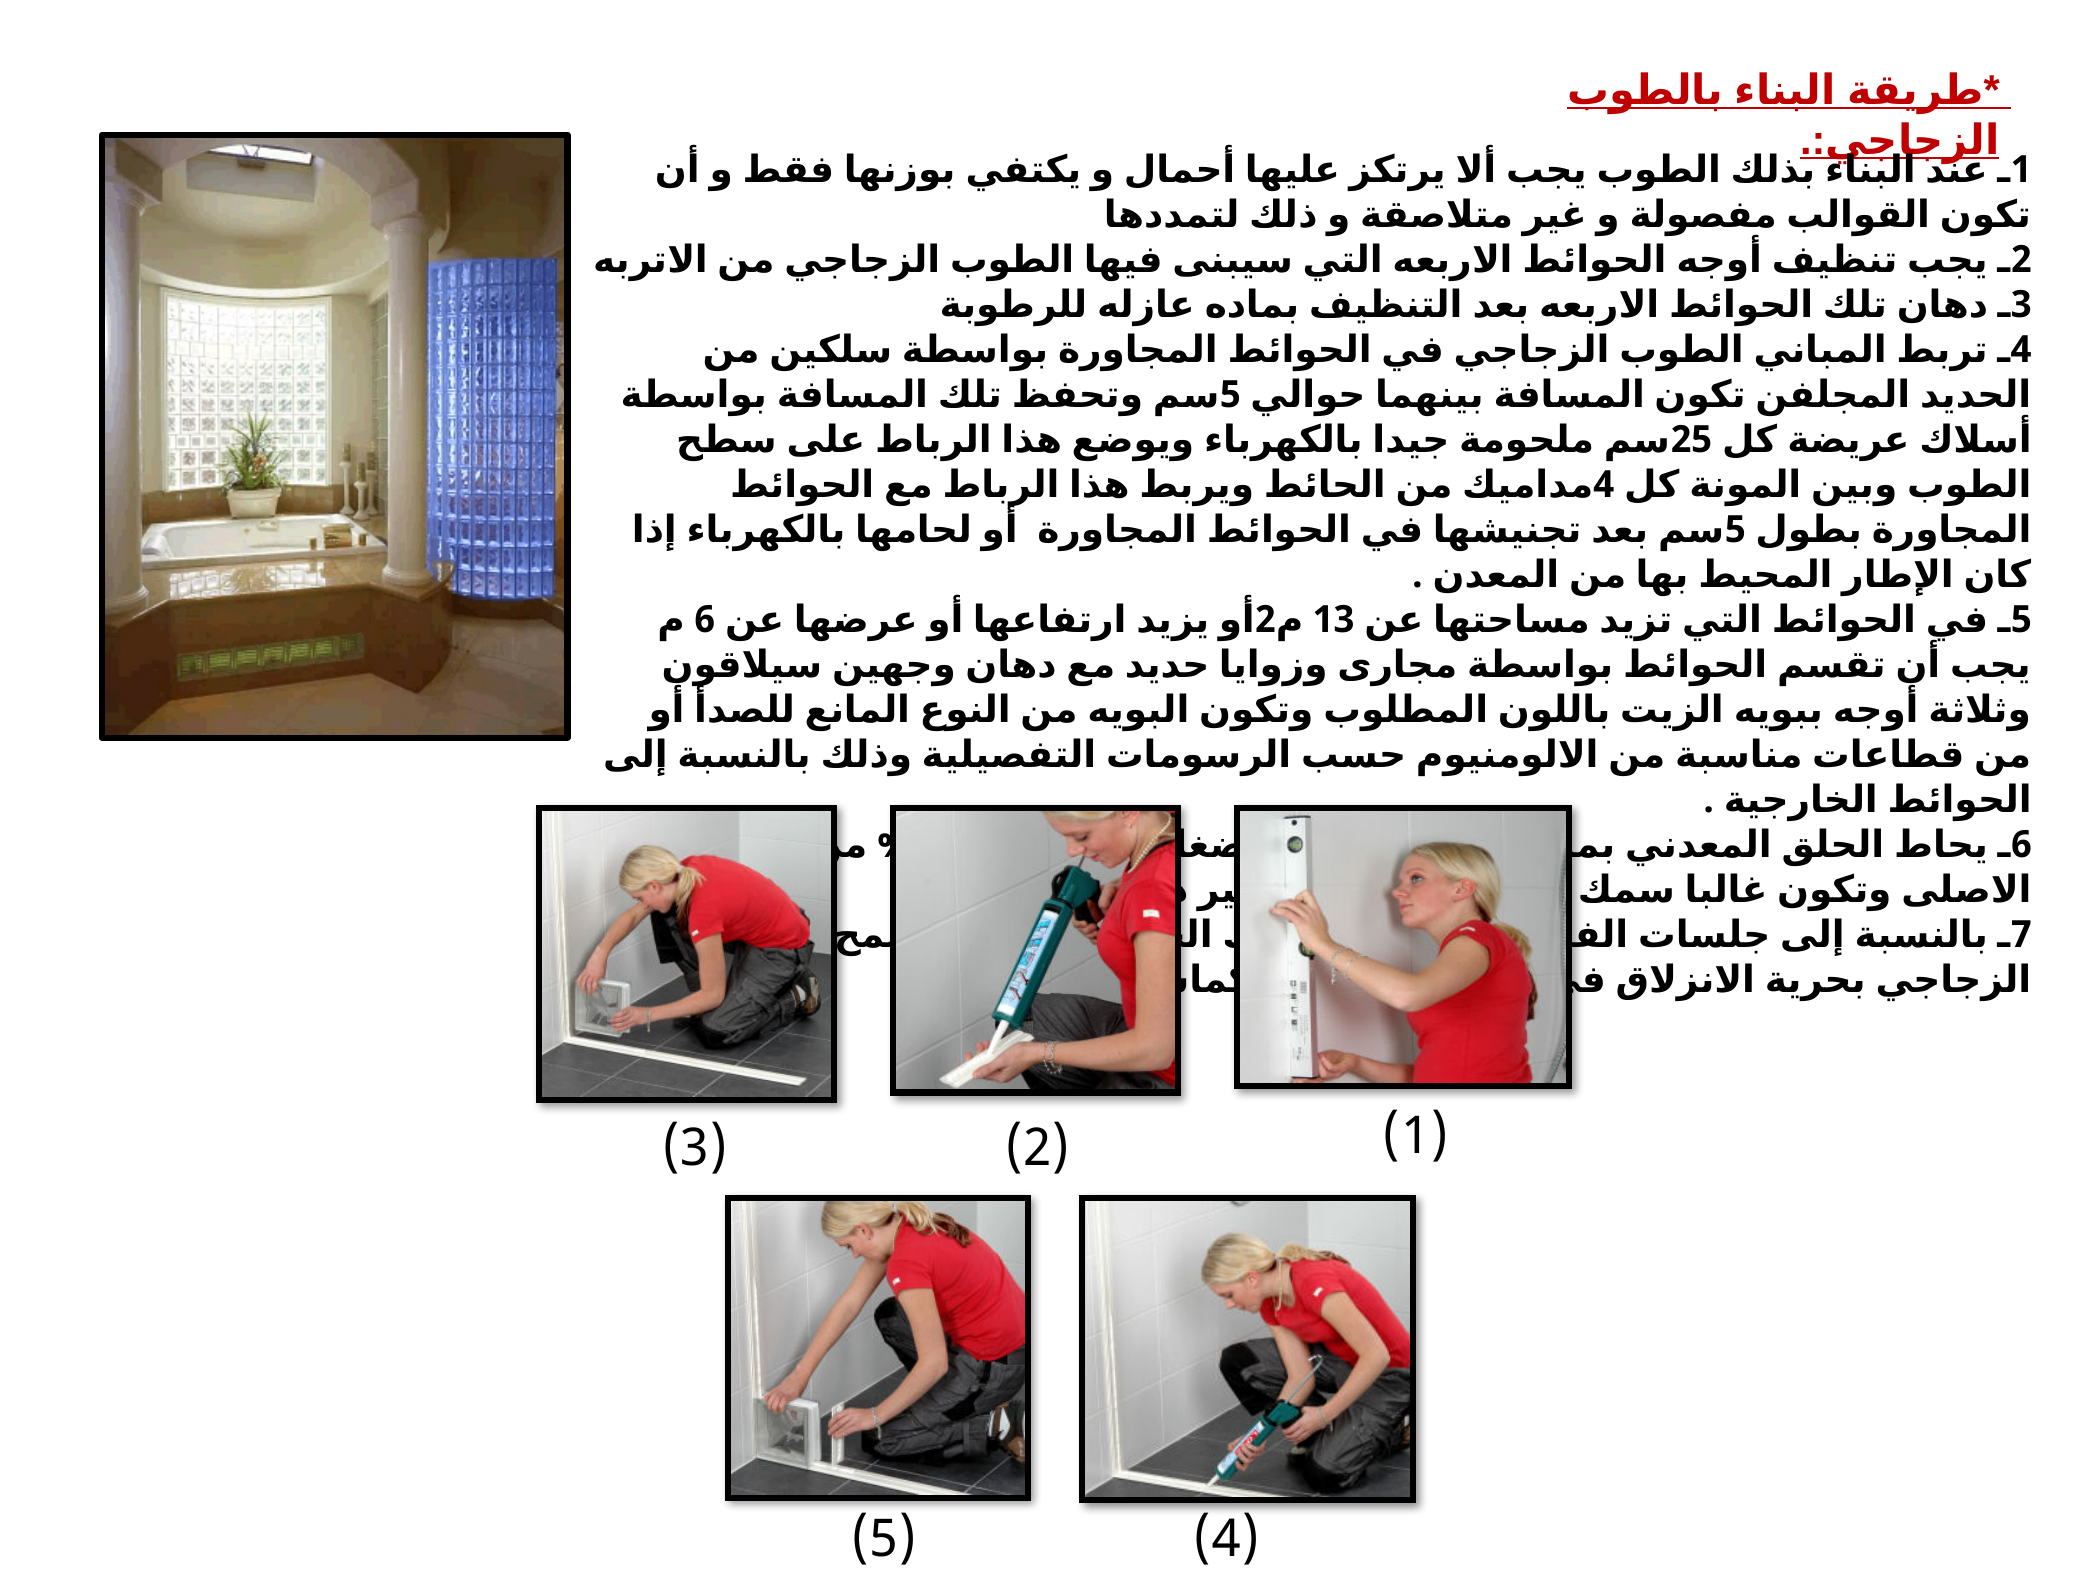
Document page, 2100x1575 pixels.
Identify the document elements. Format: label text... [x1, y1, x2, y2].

picture [541, 810, 832, 1097]
picture [730, 1200, 1025, 1495]
text_box (4) [1156, 1506, 1275, 1574]
text_box *طريقة البناء بالطوب الزجاجي:. [1498, 55, 2015, 137]
text_box (1) [1345, 1094, 1464, 1172]
picture [896, 810, 1175, 1090]
picture [104, 137, 565, 735]
text_box (5) [813, 1502, 932, 1574]
text_box (2) [967, 1106, 1086, 1184]
picture [1085, 1200, 1411, 1498]
picture [1239, 810, 1567, 1084]
text_box (3) [624, 1106, 743, 1184]
text_box 1ـ عند البناء بذلك الطوب يجب ألا يرتكز عليها أحمال و يكتفي بوزنها فقط و أن تكون القوالب مفصولة و غير متلاصقة و ذلك لتمددها 2ـ يجب تنظيف أوجه الحوائط الاربعه التي سيبنى فيها الطوب الزجاجي من الاتربه 3ـ دهان تلك الحوائط الاربعه بعد التنظيف بماده عازله للرطوبة 4ـ تربط المباني الطوب الزجاجي في الحوائط المجاورة بواسطة سلكين من الحديد المجلفن تكون المسافة بينهما حوالي 5سم وتحفظ تلك المسافة بواسطة أسلاك عريضة كل 25سم ملحومة جيدا بالكهرباء ويوضع هذا الرباط على سطح الطوب وبين المونة كل 4مداميك من الحائط ويربط هذا الرباط مع الحوائط المجاورة بطول 5سم بعد تجنيشها في الحوائط المجاورة أو لحامها بالكهرباء إذا كان الإطار المحيط بها من المعدن . 5ـ في الحوائط التي تزيد مساحتها عن 13 م2أو يزيد ارتفاعها أو عرضها عن 6 م يجب أن تقسم الحوائط بواسطة مجارى وزوايا حديد مع دهان وجهين سيلاقون وثلاثة أوجه ببويه الزيت باللون المطلوب وتكون البويه من النوع المانع للصدأ أو من قطاعات مناسبة من الالومنيوم حسب الرسومات التفصيلية وذلك بالنسبة إلى الحوائط الخارجية . 6ـ يحاط الحلق المعدني بمادة عازلة قابلة للانضغاط في حدود 50% من حجمها الاصلى وتكون غالبا سمك 3|8 إلا إذا أوصى بغير ذلك 7ـ بالنسبة إلى جلسات الفتحات يجب عمل تلك الجلسات بحيث يسمح للطوب الزجاجي بحرية الانزلاق في حالة التمدد والانكماش [577, 137, 2047, 1008]
